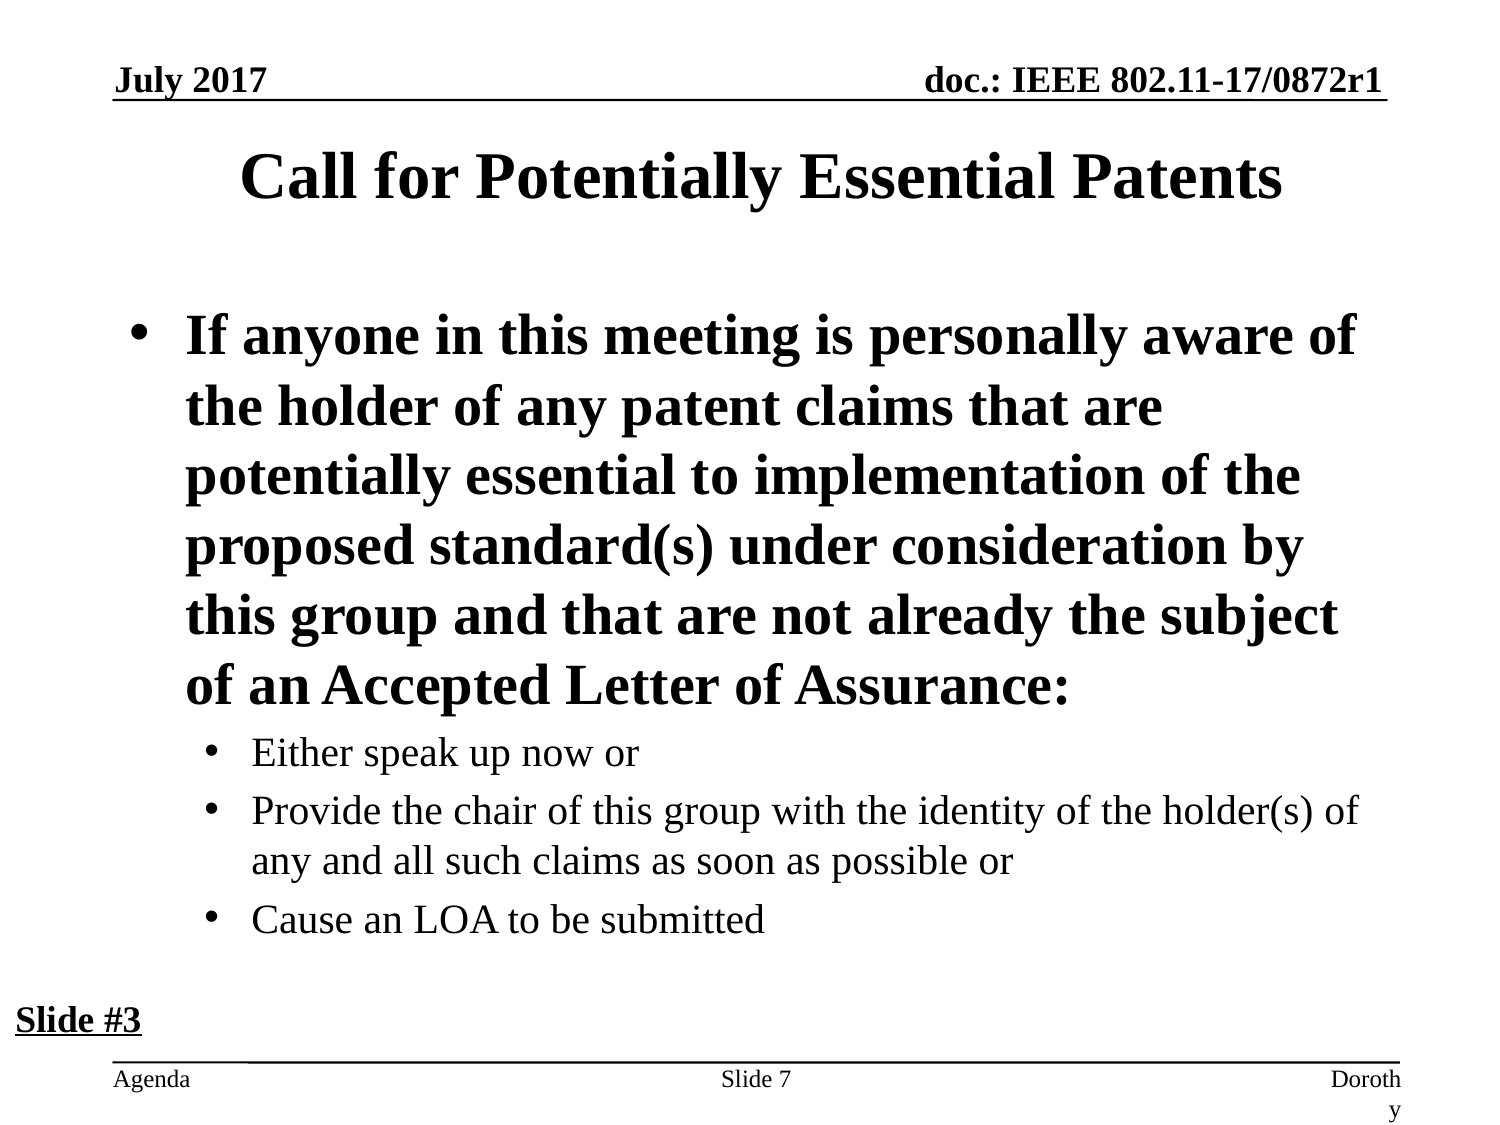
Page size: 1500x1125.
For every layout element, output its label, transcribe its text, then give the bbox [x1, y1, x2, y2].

title Call for Potentially Essential Patents [50, 78, 1475, 266]
slide_number Slide 7 [712, 1062, 800, 1093]
list If anyone in this meeting is personally aware of the holder of any patent claims that are potentially essential to implementation of the proposed standard(s) under consideration by this group and that are not already the subject of an Accepted Letter of Assurance: Either speak up now or Provide the chair of this group with the identity of the holder(s) of any and all such claims as soon as possible or Cause an LOA to be submitted [114, 289, 1390, 964]
text_box Slide #3 [0, 987, 157, 1048]
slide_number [114, 54, 425, 100]
footer Dorothy Stanley, HP Enterprise [1325, 1062, 1402, 1093]
